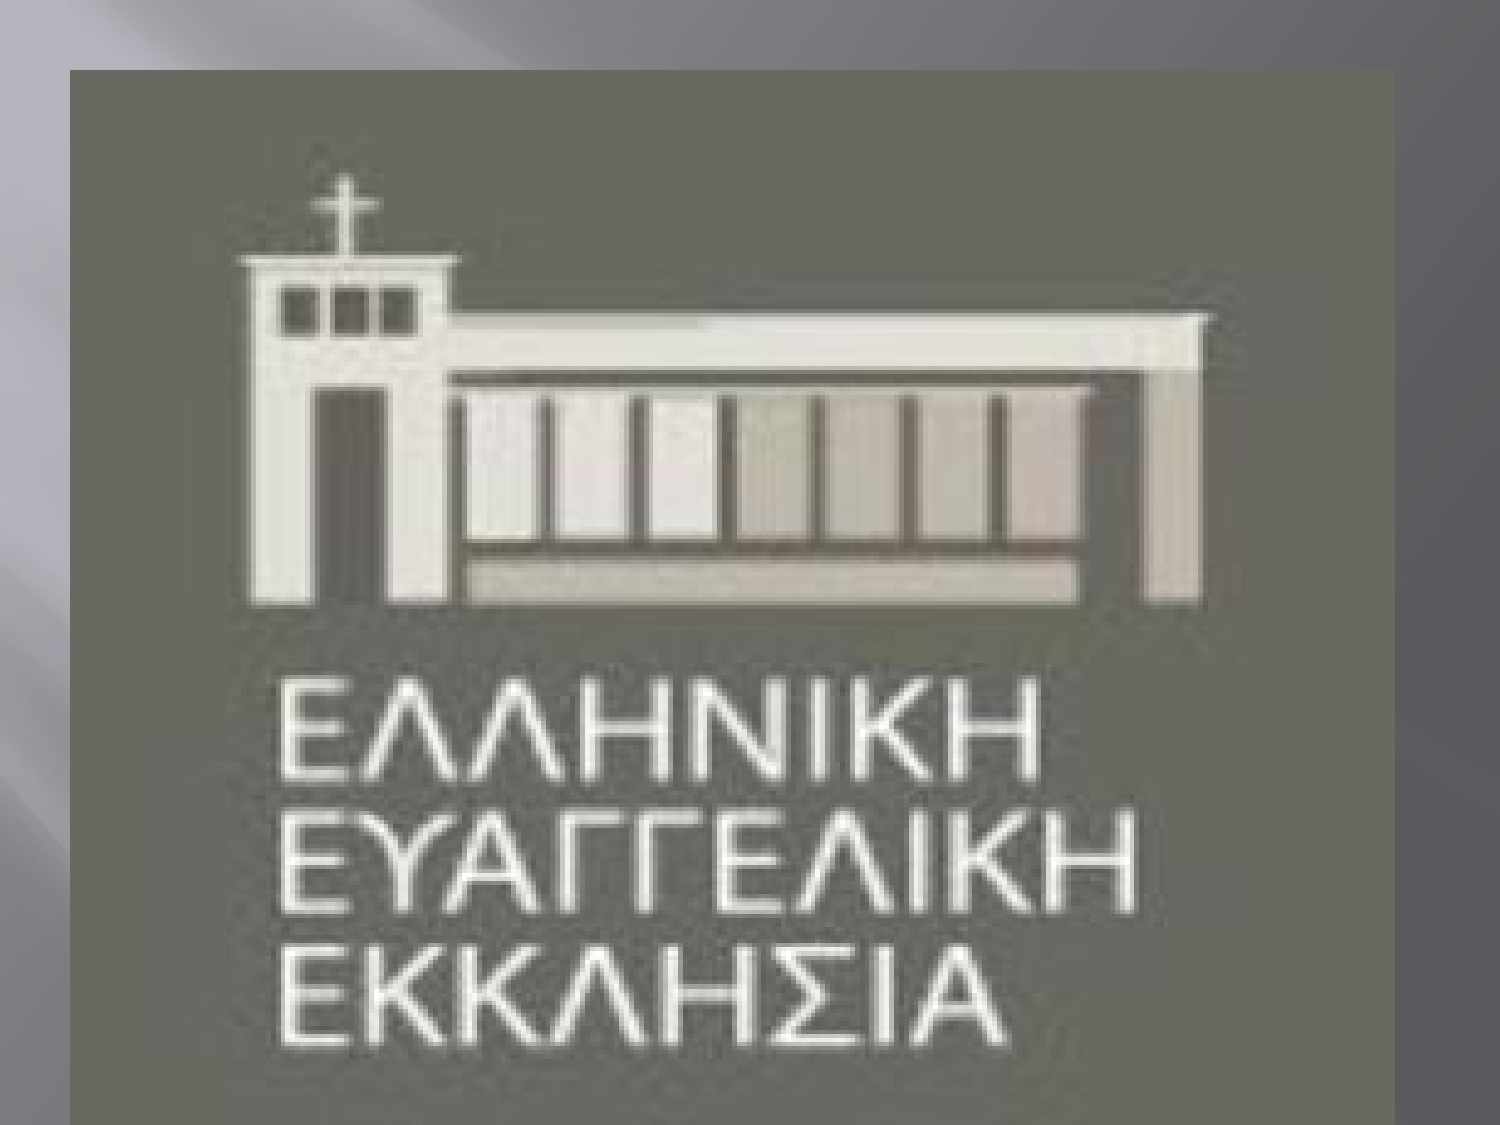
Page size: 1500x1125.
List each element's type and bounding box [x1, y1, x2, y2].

list [70, 70, 1395, 1125]
